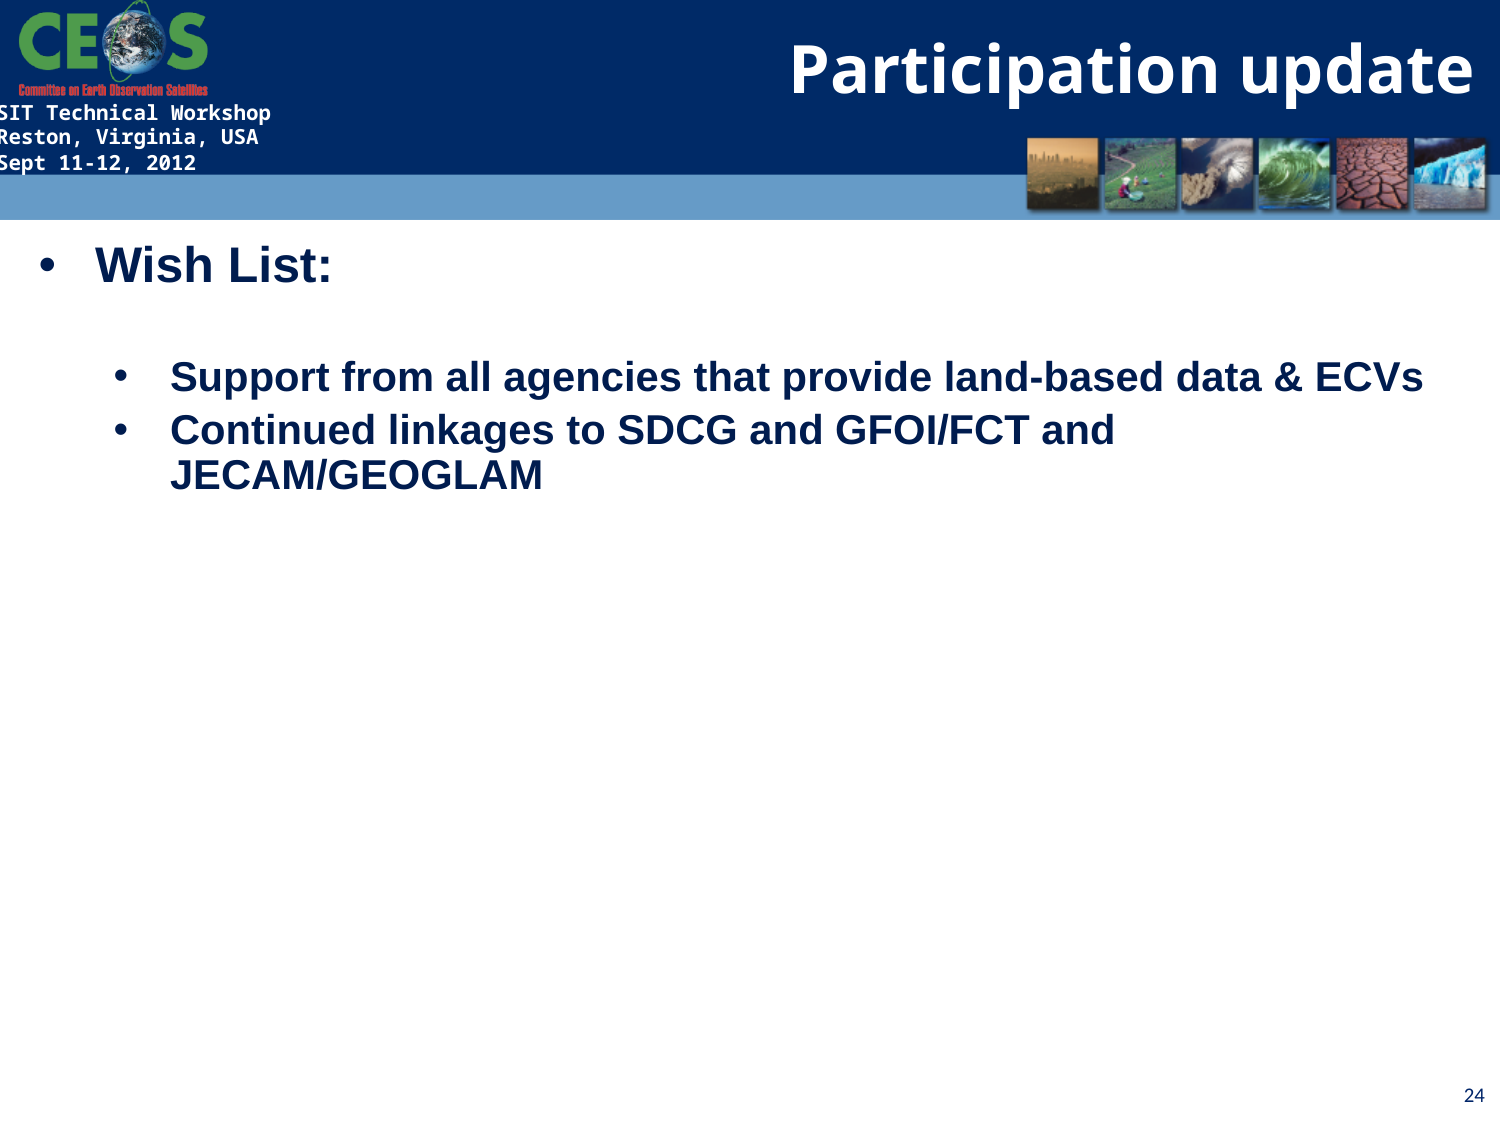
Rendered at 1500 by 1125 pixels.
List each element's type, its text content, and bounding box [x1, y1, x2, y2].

slide_number 24 [1187, 1073, 1500, 1125]
text_box Wish List: Support from all agencies that provide land-based data & ECVs Continued linkages to SDCG and GFOI/FCT and JECAM/GEOGLAM [24, 232, 1473, 1074]
title Participation update [216, 16, 1491, 117]
picture [0, 0, 1500, 220]
